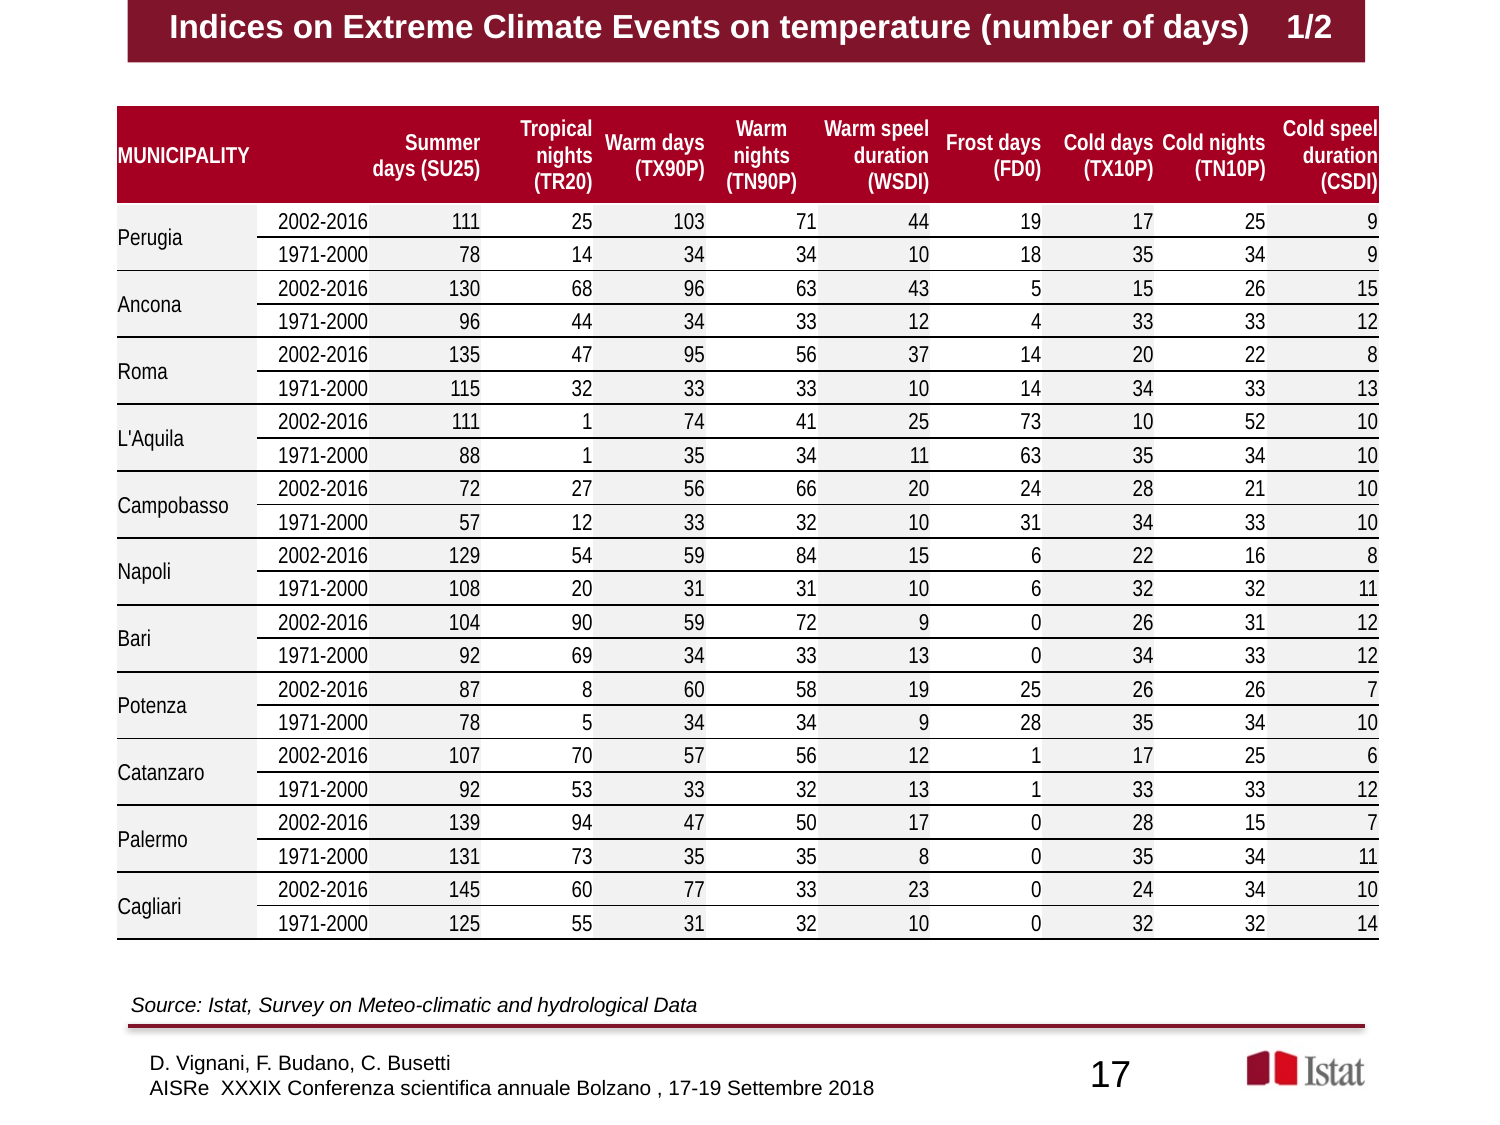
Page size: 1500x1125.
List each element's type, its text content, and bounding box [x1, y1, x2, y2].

table_cell 1971-2000 [257, 639, 369, 671]
table_cell 31 [930, 505, 1042, 537]
table_cell 10 [1267, 472, 1379, 504]
table_cell 115 [369, 372, 481, 403]
table_cell 32 [706, 773, 818, 804]
table_cell 131 [369, 840, 481, 871]
table_cell 15 [818, 539, 930, 570]
table_cell 34 [1042, 505, 1154, 537]
slide_number 17 [1074, 1042, 1425, 1103]
table_cell 32 [1042, 572, 1154, 604]
table_cell 92 [369, 773, 481, 804]
table_cell 33 [1154, 639, 1267, 671]
table_cell 10 [818, 372, 930, 403]
table_cell 1 [481, 439, 593, 470]
table_cell 35 [593, 439, 706, 470]
table_cell 74 [593, 405, 706, 437]
table_cell 57 [369, 505, 481, 537]
table_cell 12 [1267, 773, 1379, 804]
table_cell 33 [1042, 305, 1154, 336]
table_cell 4 [930, 305, 1042, 336]
table_cell 16 [1154, 539, 1267, 570]
table_cell 11 [1267, 840, 1379, 871]
table_cell 32 [481, 372, 593, 403]
table_cell 1971-2000 [257, 439, 369, 470]
table_header [257, 106, 369, 203]
table_cell 6 [1267, 739, 1379, 771]
table_cell 32 [706, 505, 818, 537]
table_cell 7 [1267, 673, 1379, 704]
table_cell 9 [1267, 238, 1379, 270]
text_box Indices on Extreme Climate Events on temperature (number of days) 1/2 [140, 5, 1374, 63]
table_cell 1 [481, 405, 593, 437]
table_cell 73 [481, 840, 593, 871]
table_cell 31 [706, 572, 818, 604]
table_cell 1971-2000 [257, 706, 369, 738]
table_header Warm nights (TN90P) [706, 106, 818, 203]
table_cell 9 [1267, 205, 1379, 236]
table_cell 35 [1042, 439, 1154, 470]
table_cell 8 [818, 840, 930, 871]
table_cell 0 [930, 606, 1042, 637]
table_cell 12 [1267, 606, 1379, 637]
table_cell 2002-2016 [257, 539, 369, 570]
table_cell 2002-2016 [257, 673, 369, 704]
table_cell 10 [1267, 706, 1379, 738]
table_cell 28 [930, 706, 1042, 738]
table_cell 25 [818, 405, 930, 437]
table_cell 25 [1154, 205, 1267, 236]
table_cell 1971-2000 [257, 238, 369, 270]
table_cell 34 [1154, 873, 1267, 905]
table_cell 8 [1267, 338, 1379, 370]
table_cell 8 [481, 673, 593, 704]
table_cell 41 [706, 405, 818, 437]
table_cell 31 [593, 906, 706, 938]
table_cell 20 [481, 572, 593, 604]
table_cell 17 [818, 806, 930, 838]
table_cell 47 [481, 338, 593, 370]
table_cell 0 [930, 806, 1042, 838]
table_cell 32 [1154, 572, 1267, 604]
table_cell 1971-2000 [257, 372, 369, 403]
table_cell 14 [1267, 906, 1379, 938]
table_cell 20 [818, 472, 930, 504]
table_cell 1 [930, 739, 1042, 771]
table_header Warm days (TX90P) [593, 106, 706, 203]
table_cell 12 [1267, 305, 1379, 336]
table_cell 12 [481, 505, 593, 537]
table_cell 33 [1154, 305, 1267, 336]
table_cell 34 [706, 706, 818, 738]
table_cell 59 [593, 539, 706, 570]
table_cell 34 [706, 238, 818, 270]
table_cell 31 [1154, 606, 1267, 637]
table_header MUNICIPALITY [117, 106, 257, 203]
table_cell 2002-2016 [257, 873, 369, 905]
table_cell 34 [593, 706, 706, 738]
table_cell Palermo [117, 806, 257, 871]
table_cell 10 [818, 505, 930, 537]
table_cell 2002-2016 [257, 205, 369, 236]
table_cell 26 [1042, 606, 1154, 637]
table_cell 60 [481, 873, 593, 905]
table_cell 10 [1267, 873, 1379, 905]
table_cell 53 [481, 773, 593, 804]
table_cell 95 [593, 338, 706, 370]
table_cell 63 [930, 439, 1042, 470]
table_cell 34 [1042, 372, 1154, 403]
table_cell 34 [1042, 639, 1154, 671]
table_cell 1971-2000 [257, 305, 369, 336]
table_cell 70 [481, 739, 593, 771]
table_cell 44 [818, 205, 930, 236]
text_box Source: Istat, Survey on Meteo-climatic and hydrological Data [115, 984, 740, 1025]
table_cell 33 [706, 873, 818, 905]
table_cell 107 [369, 739, 481, 771]
table_cell 6 [930, 539, 1042, 570]
table_cell 6 [930, 572, 1042, 604]
table_cell 32 [1042, 906, 1154, 938]
table_cell 10 [1267, 405, 1379, 437]
table_cell 34 [1154, 238, 1267, 270]
table_cell 14 [481, 238, 593, 270]
table_cell 7 [1267, 806, 1379, 838]
table_cell 13 [818, 773, 930, 804]
table_header Warm speel duration (WSDI) [818, 106, 930, 203]
table_cell 56 [706, 739, 818, 771]
table_cell 96 [369, 305, 481, 336]
table_cell 8 [1267, 539, 1379, 570]
table_cell 139 [369, 806, 481, 838]
table_cell 78 [369, 238, 481, 270]
table_cell 87 [369, 673, 481, 704]
table_cell 17 [1042, 739, 1154, 771]
table_cell 10 [818, 906, 930, 938]
table_cell 111 [369, 205, 481, 236]
table_cell 0 [930, 840, 1042, 871]
table_cell 73 [930, 405, 1042, 437]
table_cell 52 [1154, 405, 1267, 437]
table_cell 25 [1154, 739, 1267, 771]
table_cell 129 [369, 539, 481, 570]
table_cell 19 [818, 673, 930, 704]
table_cell Catanzaro [117, 739, 257, 804]
table_cell 58 [706, 673, 818, 704]
table_cell 135 [369, 338, 481, 370]
table_cell 20 [1042, 338, 1154, 370]
table_cell 0 [930, 873, 1042, 905]
table_cell 35 [1042, 706, 1154, 738]
table_cell 15 [1267, 271, 1379, 303]
table_cell 12 [1267, 639, 1379, 671]
table_cell 66 [706, 472, 818, 504]
table_cell 12 [818, 305, 930, 336]
table_cell 37 [818, 338, 930, 370]
table_cell 72 [706, 606, 818, 637]
table_cell 33 [593, 773, 706, 804]
table_cell 34 [593, 305, 706, 336]
table_cell 125 [369, 906, 481, 938]
table_cell 5 [481, 706, 593, 738]
text_box D. Vignani, F. Budano, C. Busetti AISRe XXXIX Conferenza scientifica annuale Bolzano , 17-19 Settembre 2018 [134, 1042, 997, 1108]
table_cell 96 [593, 271, 706, 303]
table_cell 28 [1042, 472, 1154, 504]
table_cell 34 [1154, 706, 1267, 738]
table_cell 5 [930, 271, 1042, 303]
table_cell 32 [1154, 906, 1267, 938]
table_cell 2002-2016 [257, 405, 369, 437]
table_cell 14 [930, 338, 1042, 370]
table_cell 104 [369, 606, 481, 637]
table_cell 56 [706, 338, 818, 370]
table_cell 72 [369, 472, 481, 504]
table_cell 1 [930, 773, 1042, 804]
table_cell Ancona [117, 271, 257, 336]
table_cell 68 [481, 271, 593, 303]
table_cell 35 [706, 840, 818, 871]
table_cell Potenza [117, 673, 257, 738]
table_cell 2002-2016 [257, 739, 369, 771]
table_cell 10 [1042, 405, 1154, 437]
table_cell 2002-2016 [257, 806, 369, 838]
table_cell 32 [706, 906, 818, 938]
table_cell 103 [593, 205, 706, 236]
table_cell 13 [818, 639, 930, 671]
table_cell 27 [481, 472, 593, 504]
table_cell 0 [930, 906, 1042, 938]
table_cell 13 [1267, 372, 1379, 403]
table_cell 50 [706, 806, 818, 838]
table_cell 47 [593, 806, 706, 838]
table_cell 108 [369, 572, 481, 604]
table_cell 10 [818, 572, 930, 604]
table_cell 63 [706, 271, 818, 303]
table_cell Campobasso [117, 472, 257, 537]
table_cell 88 [369, 439, 481, 470]
table_cell 54 [481, 539, 593, 570]
table_cell 60 [593, 673, 706, 704]
table_cell 31 [593, 572, 706, 604]
table_header Frost days (FD0) [930, 106, 1042, 203]
table_cell 57 [593, 739, 706, 771]
table_cell 130 [369, 271, 481, 303]
table_cell 28 [1042, 806, 1154, 838]
table_cell 33 [1154, 372, 1267, 403]
table_cell 18 [930, 238, 1042, 270]
table_cell 33 [1154, 773, 1267, 804]
table_cell 33 [706, 639, 818, 671]
table_cell 33 [1154, 505, 1267, 537]
table_cell 15 [1042, 271, 1154, 303]
table_cell 69 [481, 639, 593, 671]
table_cell 33 [593, 372, 706, 403]
table_cell 2002-2016 [257, 606, 369, 637]
table_cell 33 [593, 505, 706, 537]
table_cell 22 [1042, 539, 1154, 570]
table_cell 34 [593, 238, 706, 270]
table_cell 44 [481, 305, 593, 336]
table_cell 12 [818, 739, 930, 771]
table_header Tropical nights (TR20) [481, 106, 593, 203]
table_cell 111 [369, 405, 481, 437]
table_cell 1971-2000 [257, 840, 369, 871]
table_cell 22 [1154, 338, 1267, 370]
table_cell 10 [1267, 505, 1379, 537]
table_cell 92 [369, 639, 481, 671]
table_header Summer days (SU25) [369, 106, 481, 203]
table_cell 9 [818, 706, 930, 738]
table_cell 84 [706, 539, 818, 570]
table_cell 26 [1154, 271, 1267, 303]
table_cell 78 [369, 706, 481, 738]
table_cell 2002-2016 [257, 271, 369, 303]
table_cell Roma [117, 338, 257, 403]
table_header Cold days (TX10P) [1042, 106, 1154, 203]
table_cell 10 [1267, 439, 1379, 470]
table_cell 11 [1267, 572, 1379, 604]
table_cell 34 [706, 439, 818, 470]
table_cell 56 [593, 472, 706, 504]
table_cell 2002-2016 [257, 472, 369, 504]
table_cell 2002-2016 [257, 338, 369, 370]
table_header Cold nights (TN10P) [1154, 106, 1267, 203]
table_cell 145 [369, 873, 481, 905]
table_cell 33 [706, 305, 818, 336]
table_cell 23 [818, 873, 930, 905]
table_cell 59 [593, 606, 706, 637]
table_cell 34 [593, 639, 706, 671]
table_cell 26 [1154, 673, 1267, 704]
table_cell 94 [481, 806, 593, 838]
table_cell 14 [930, 372, 1042, 403]
table_cell 15 [1154, 806, 1267, 838]
table_cell Napoli [117, 539, 257, 604]
table_cell 11 [818, 439, 930, 470]
table_cell 34 [1154, 439, 1267, 470]
table_cell 17 [1042, 205, 1154, 236]
table_header Cold speel duration (CSDI) [1267, 106, 1379, 203]
table_cell 24 [1042, 873, 1154, 905]
table_cell Perugia [117, 205, 257, 270]
table_cell 35 [1042, 840, 1154, 871]
table_cell 71 [706, 205, 818, 236]
table_cell 25 [481, 205, 593, 236]
table_cell 77 [593, 873, 706, 905]
table_cell 43 [818, 271, 930, 303]
table_cell Bari [117, 606, 257, 671]
table_cell 33 [1042, 773, 1154, 804]
table_cell 9 [818, 606, 930, 637]
table_cell 19 [930, 205, 1042, 236]
table_cell 0 [930, 639, 1042, 671]
table_cell 1971-2000 [257, 572, 369, 604]
table_cell 55 [481, 906, 593, 938]
table_cell 90 [481, 606, 593, 637]
table_cell 1971-2000 [257, 505, 369, 537]
table_cell 1971-2000 [257, 906, 369, 938]
table_cell 21 [1154, 472, 1267, 504]
table_cell 35 [593, 840, 706, 871]
table_cell 35 [1042, 238, 1154, 270]
table_cell 1971-2000 [257, 773, 369, 804]
table_cell L'Aquila [117, 405, 257, 470]
table_cell 10 [818, 238, 930, 270]
table_cell 33 [706, 372, 818, 403]
table_cell Cagliari [117, 873, 257, 938]
table_cell 34 [1154, 840, 1267, 871]
table_cell 24 [930, 472, 1042, 504]
table_cell 25 [930, 673, 1042, 704]
table_cell 26 [1042, 673, 1154, 704]
